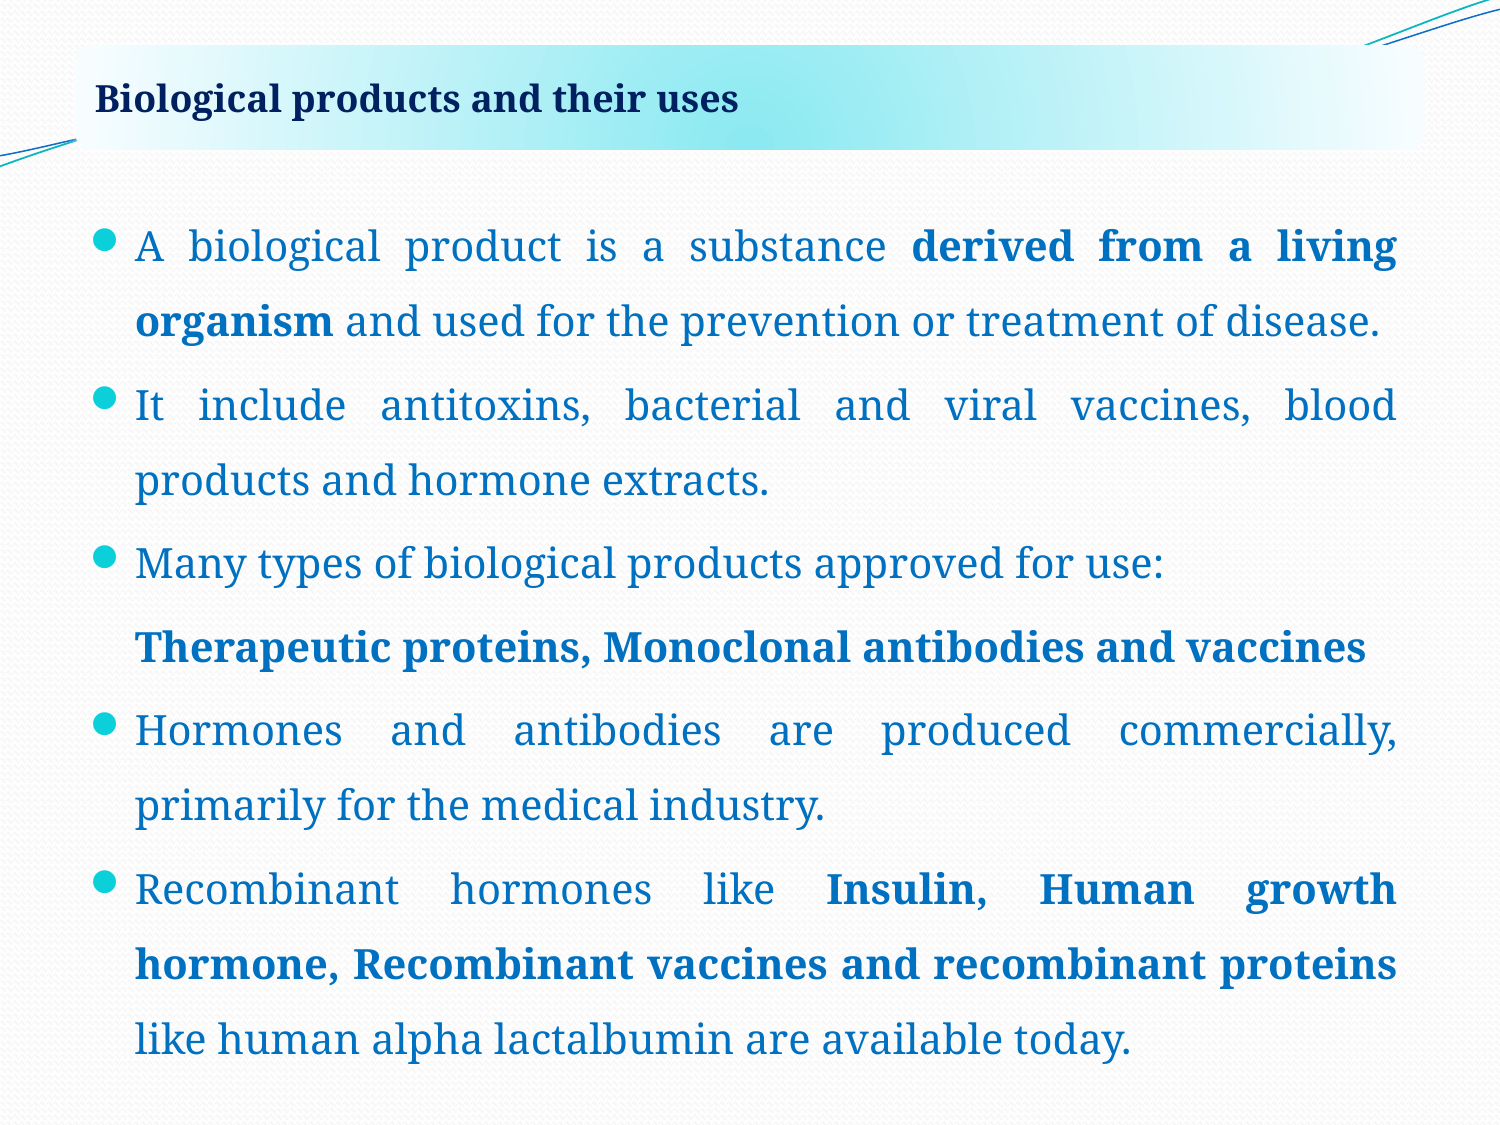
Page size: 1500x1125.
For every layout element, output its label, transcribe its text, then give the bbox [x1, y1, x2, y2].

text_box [74, 44, 1426, 151]
list A biological product is a substance derived from a living organism and used for the prevention or treatment of disease. It include antitoxins, bacterial and viral vaccines, blood products and hormone extracts. Many types of biological products approved for use: Therapeutic proteins, Monoclonal antibodies and vaccines Hormones and antibodies are produced commercially, primarily for the medical industry. Recombinant hormones like Insulin, Human growth hormone, Recombinant vaccines and recombinant proteins like human alpha lactalbumin are available today. [75, 187, 1413, 1075]
